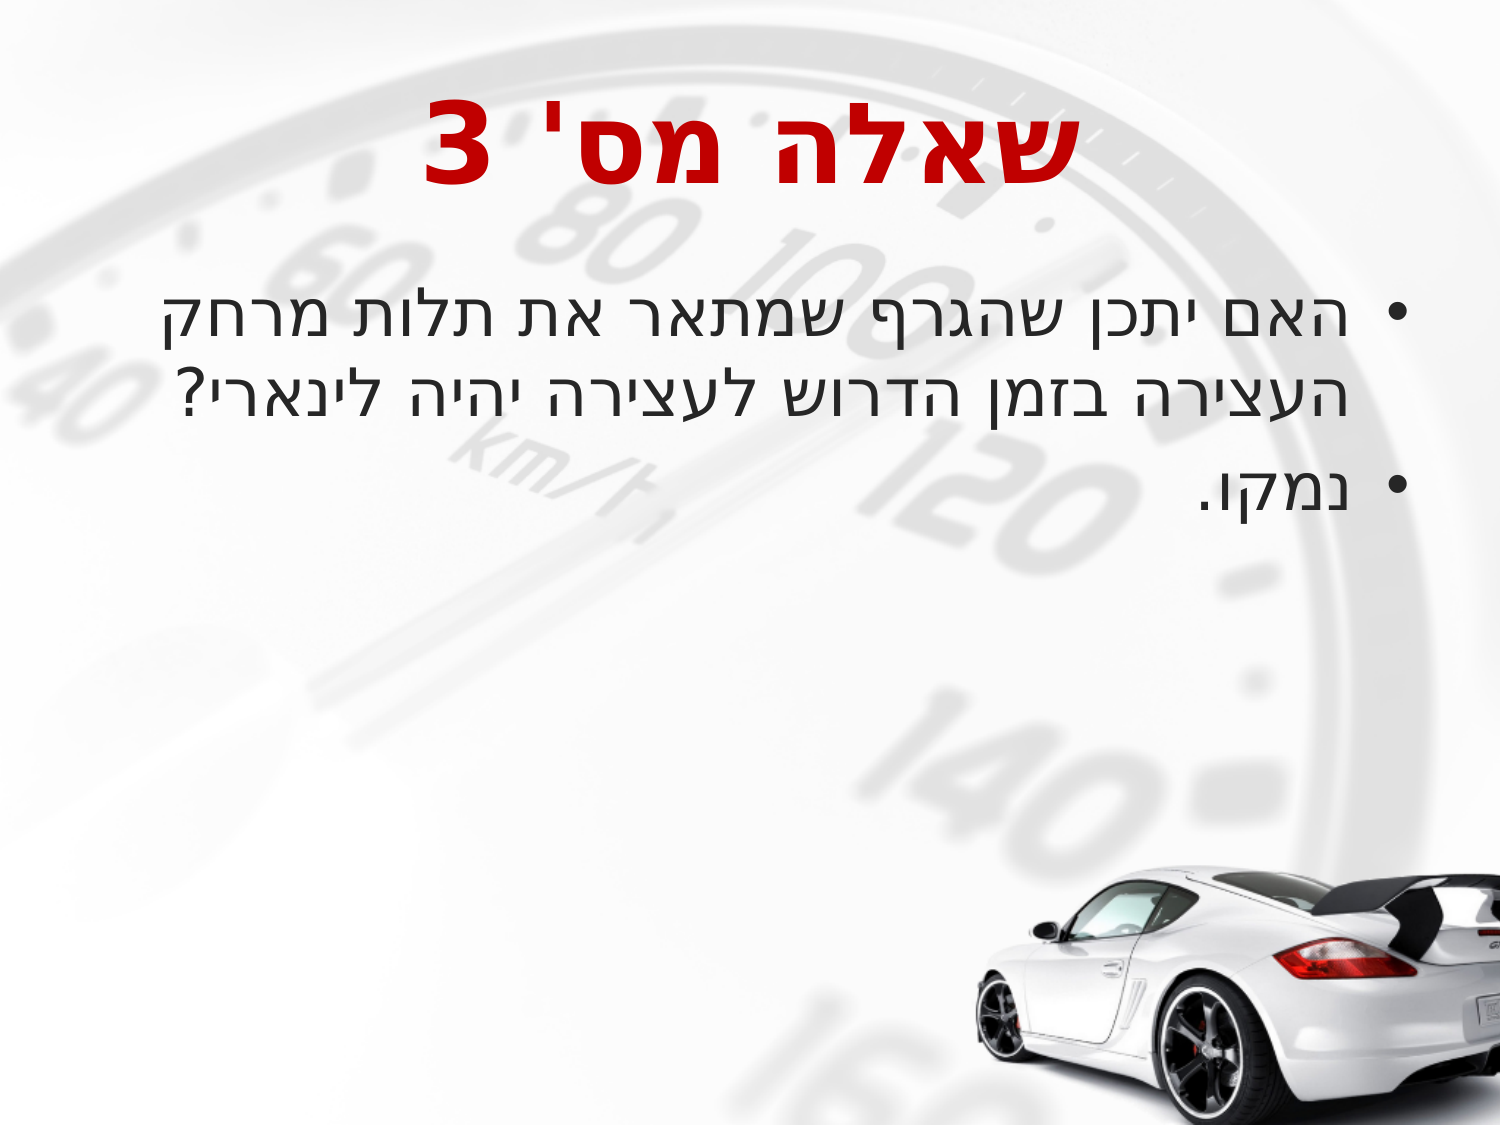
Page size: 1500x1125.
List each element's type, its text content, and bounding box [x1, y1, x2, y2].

title שאלה מס' 3 [75, 45, 1425, 233]
picture [0, 0, 1500, 1125]
list האם יתכן שהגרף שמתאר את תלות מרחק העצירה בזמן הדרוש לעצירה יהיה לינארי? נמקו. [75, 262, 1425, 1025]
